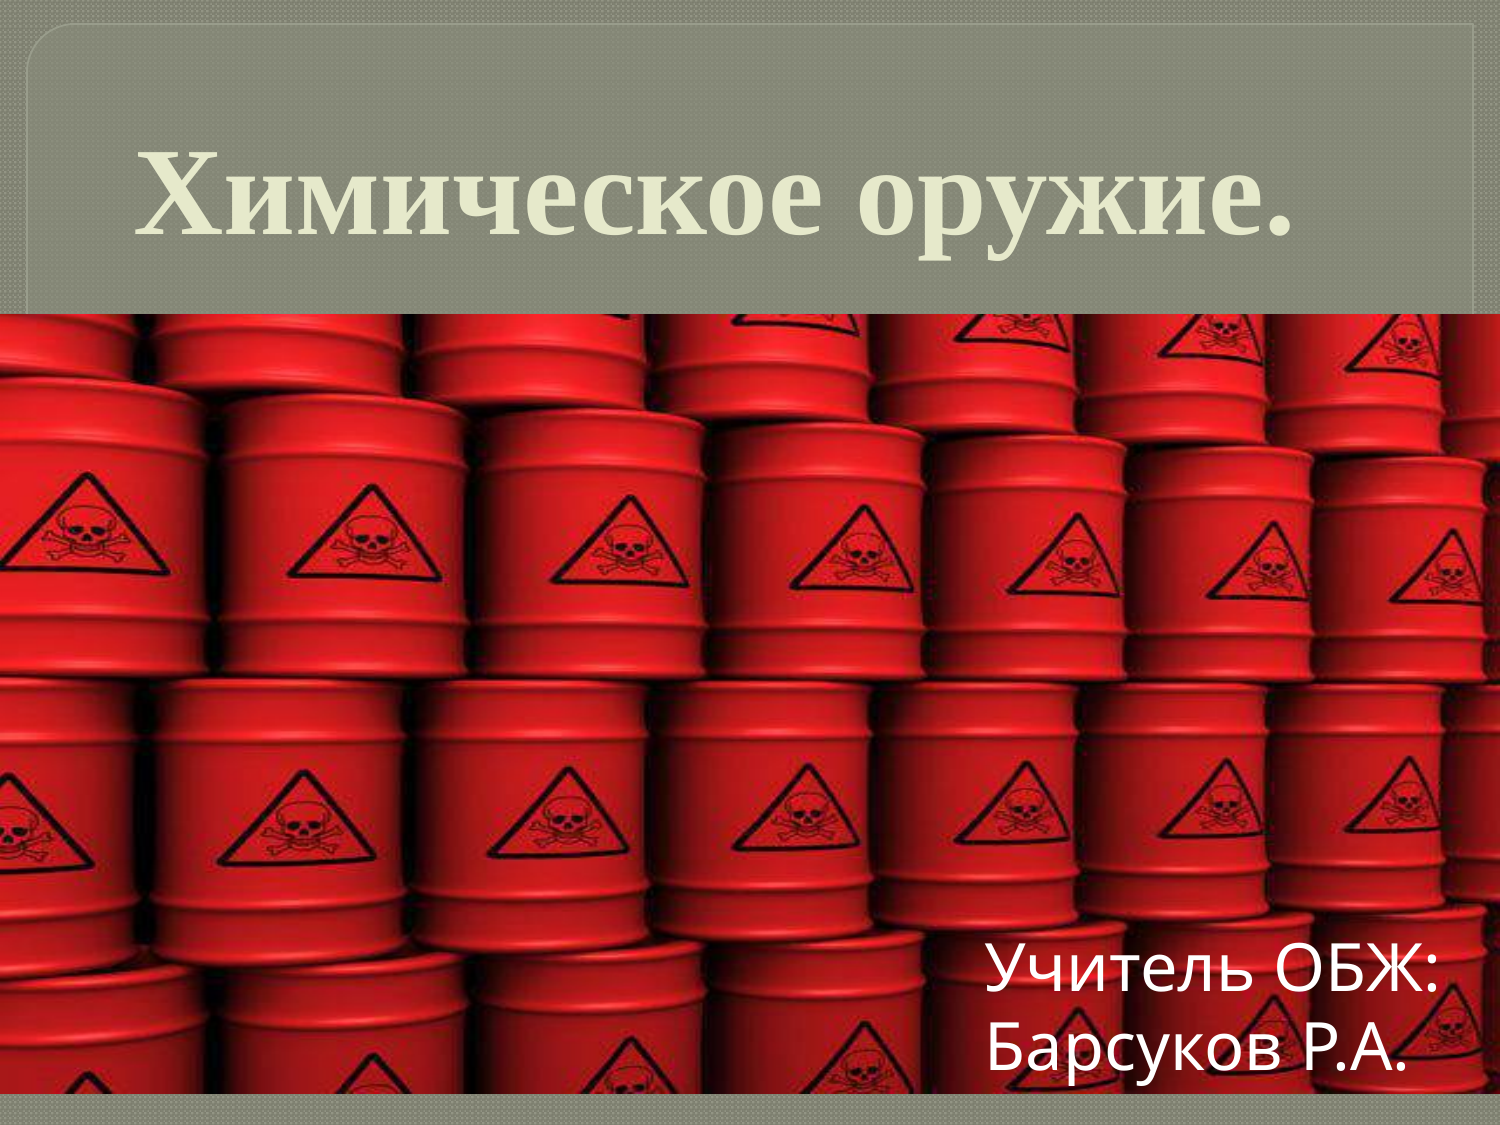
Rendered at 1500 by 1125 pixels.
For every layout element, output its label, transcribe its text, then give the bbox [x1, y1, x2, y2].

picture [0, 314, 1500, 1095]
title Химическое оружие. [64, 62, 1427, 268]
subtitle Учитель ОБЖ: Барсуков Р.А. [977, 1105, 1500, 1112]
